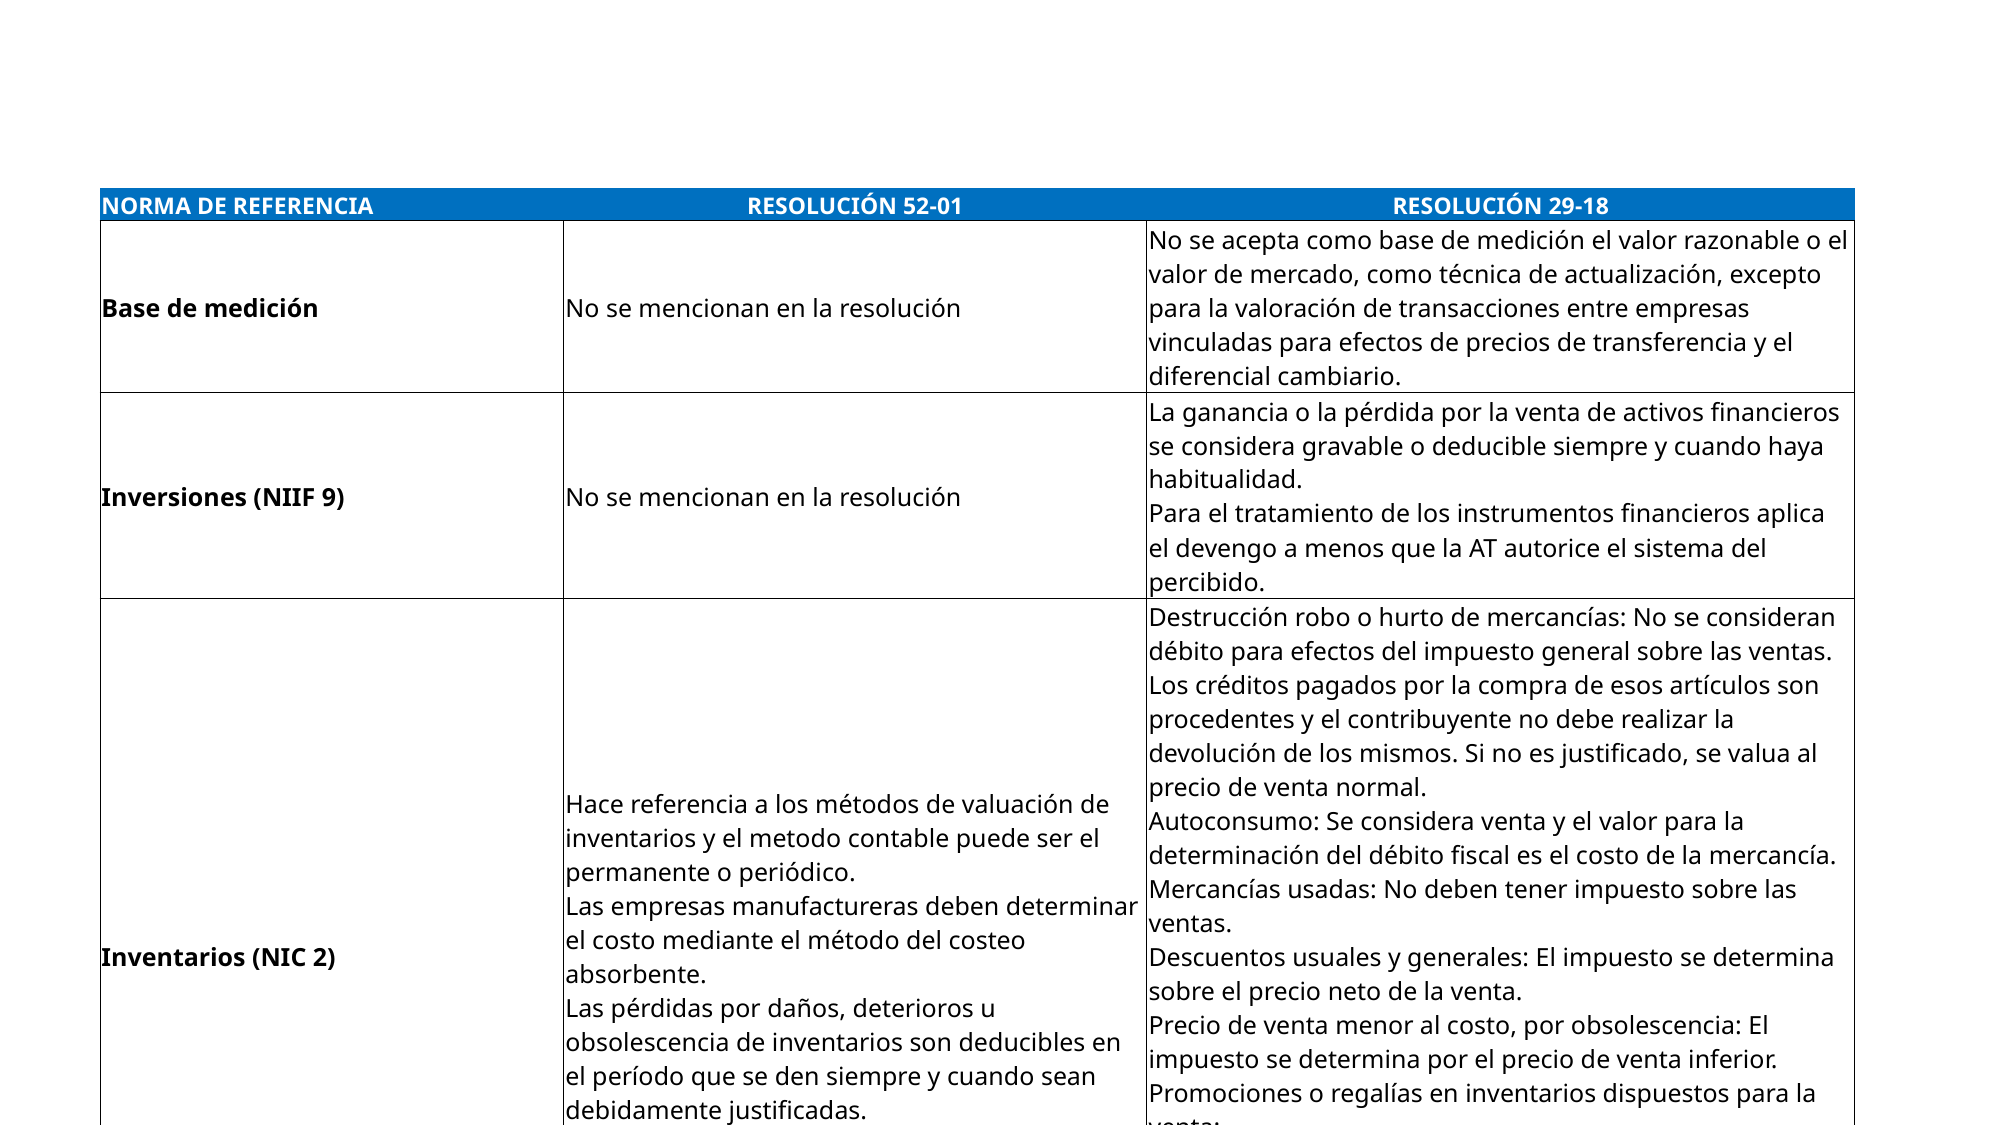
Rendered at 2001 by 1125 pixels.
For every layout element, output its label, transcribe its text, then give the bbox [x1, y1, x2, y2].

table_cell No se mencionan en la resolución [564, 221, 1146, 392]
table_cell La ganancia o la pérdida por la venta de activos financieros se considera gravable o deducible siempre y cuando haya habitualidad. Para el tratamiento de los instrumentos financieros aplica el devengo a menos que la AT autorice el sistema del percibido. [1147, 393, 1854, 598]
table_cell No se mencionan en la resolución [564, 393, 1146, 598]
table_cell No se acepta como base de medición el valor razonable o el valor de mercado, como técnica de actualización, excepto para la valoración de transacciones entre empresas vinculadas para efectos de precios de transferencia y el diferencial cambiario. [1147, 221, 1854, 392]
table_cell Base de medición [101, 221, 563, 392]
table_header NORMA DE REFERENCIA [100, 188, 564, 220]
table_cell Inversiones (NIIF 9) [101, 393, 563, 598]
table_cell Hace referencia a los métodos de valuación de inventarios y el metodo contable puede ser el permanente o periódico. Las empresas manufactureras deben determinar el costo mediante el método del costeo absorbente. Las pérdidas por daños, deterioros u obsolescencia de inventarios son deducibles en el período que se den siempre y cuando sean debidamente justificadas. [564, 599, 1146, 1125]
table_header RESOLUCIÓN 29-18 [1147, 188, 1855, 220]
table_cell Destrucción robo o hurto de mercancías: No se consideran débito para efectos del impuesto general sobre las ventas. Los créditos pagados por la compra de esos artículos son procedentes y el contribuyente no debe realizar la devolución de los mismos. Si no es justificado, se valua al precio de venta normal. Autoconsumo: Se considera venta y el valor para la determinación del débito fiscal es el costo de la mercancía. Mercancías usadas: No deben tener impuesto sobre las ventas. Descuentos usuales y generales: El impuesto se determina sobre el precio neto de la venta. Precio de venta menor al costo, por obsolescencia: El impuesto se determina por el precio de venta inferior. Promociones o regalías en inventarios dispuestos para la venta: El impueso sobre las ventas se calcula sobre el precio de venta. Sustituciones de mercancía por ejecución de garantías: No se debe generar el Impuesto de Ventas, se debe reintegrar al fisco el Crédito Fiscal por el producto nuevo. [1147, 599, 1854, 1125]
table_cell Inventarios (NIC 2) [101, 599, 563, 1125]
table_header RESOLUCIÓN 52-01 [564, 188, 1147, 220]
